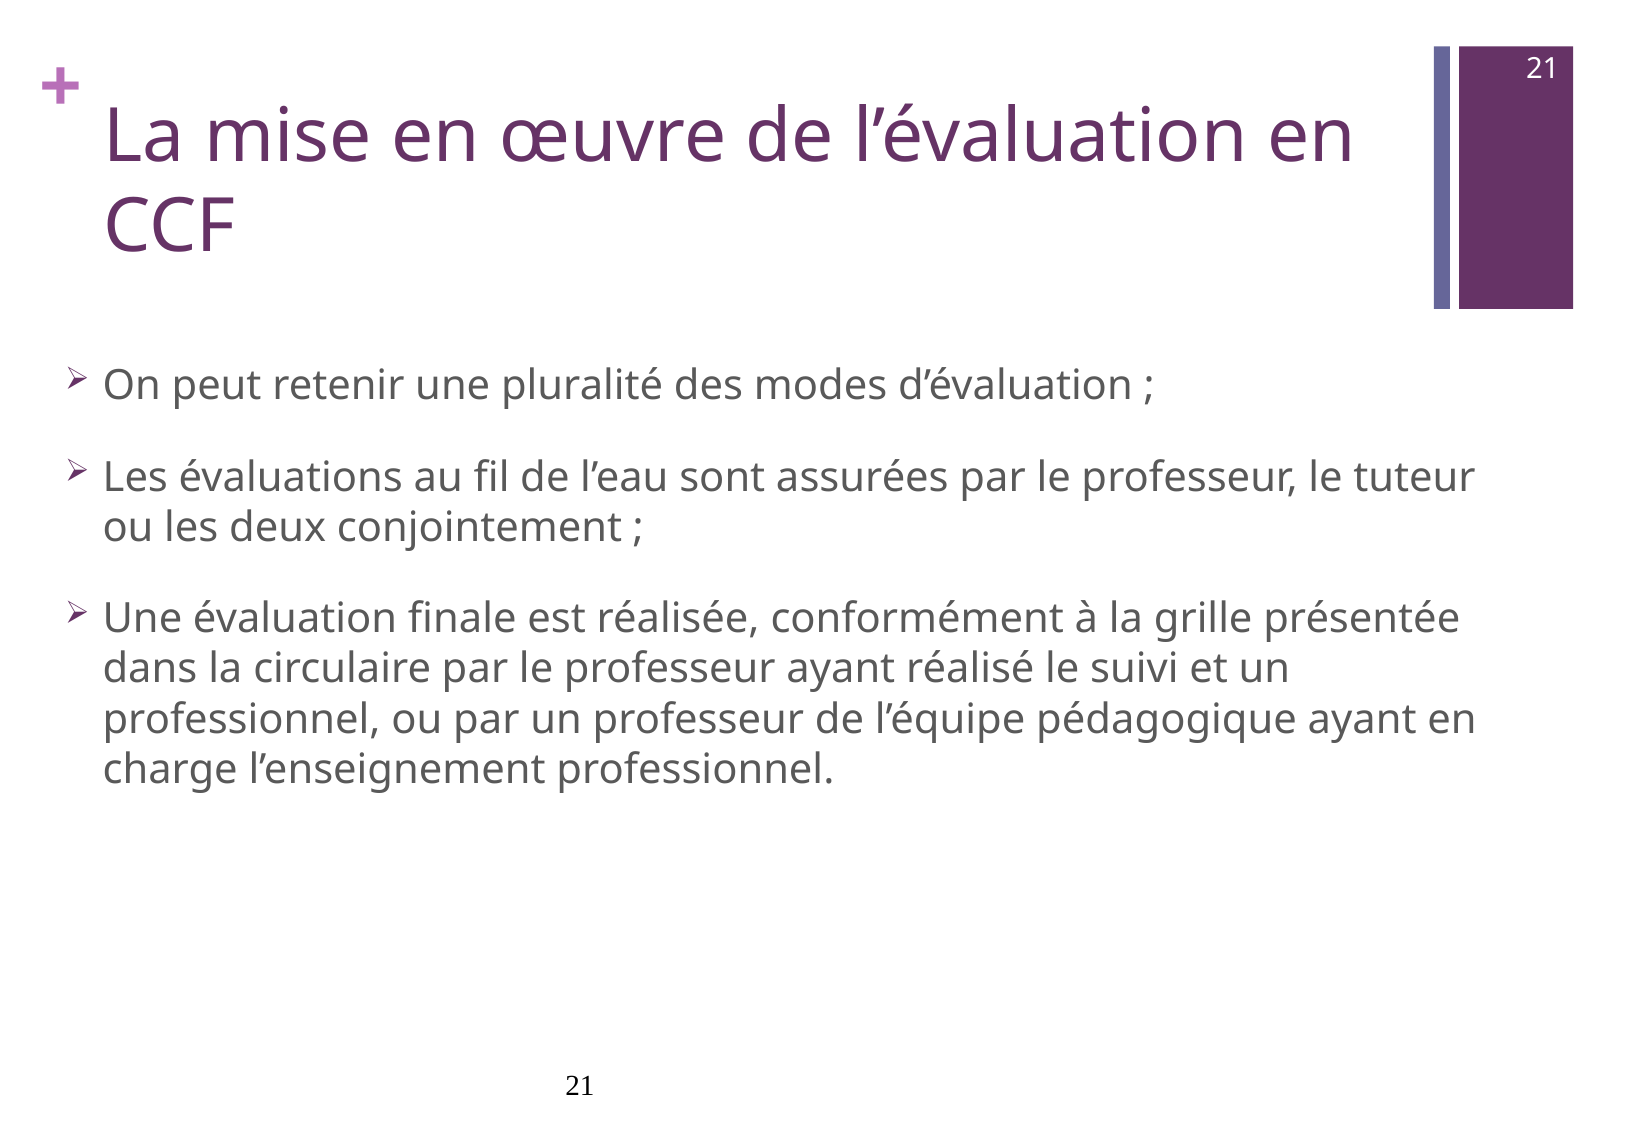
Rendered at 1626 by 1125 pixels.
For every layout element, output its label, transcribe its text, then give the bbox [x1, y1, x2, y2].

slide_number 21 [1476, 39, 1575, 100]
footer 21 [35, 1053, 1124, 1114]
title La mise en œuvre de l’évaluation en CCF [88, 79, 1432, 263]
list On peut retenir une pluralité des modes d’évaluation ; Les évaluations au fil de l’eau sont assurées par le professeur, le tuteur ou les deux conjointement ; Une évaluation finale est réalisée, conformément à la grille présentée dans la circulaire par le professeur ayant réalisé le suivi et un professionnel, ou par un professeur de l’équipe pédagogique ayant en charge l’enseignement professionnel. [50, 350, 1513, 840]
